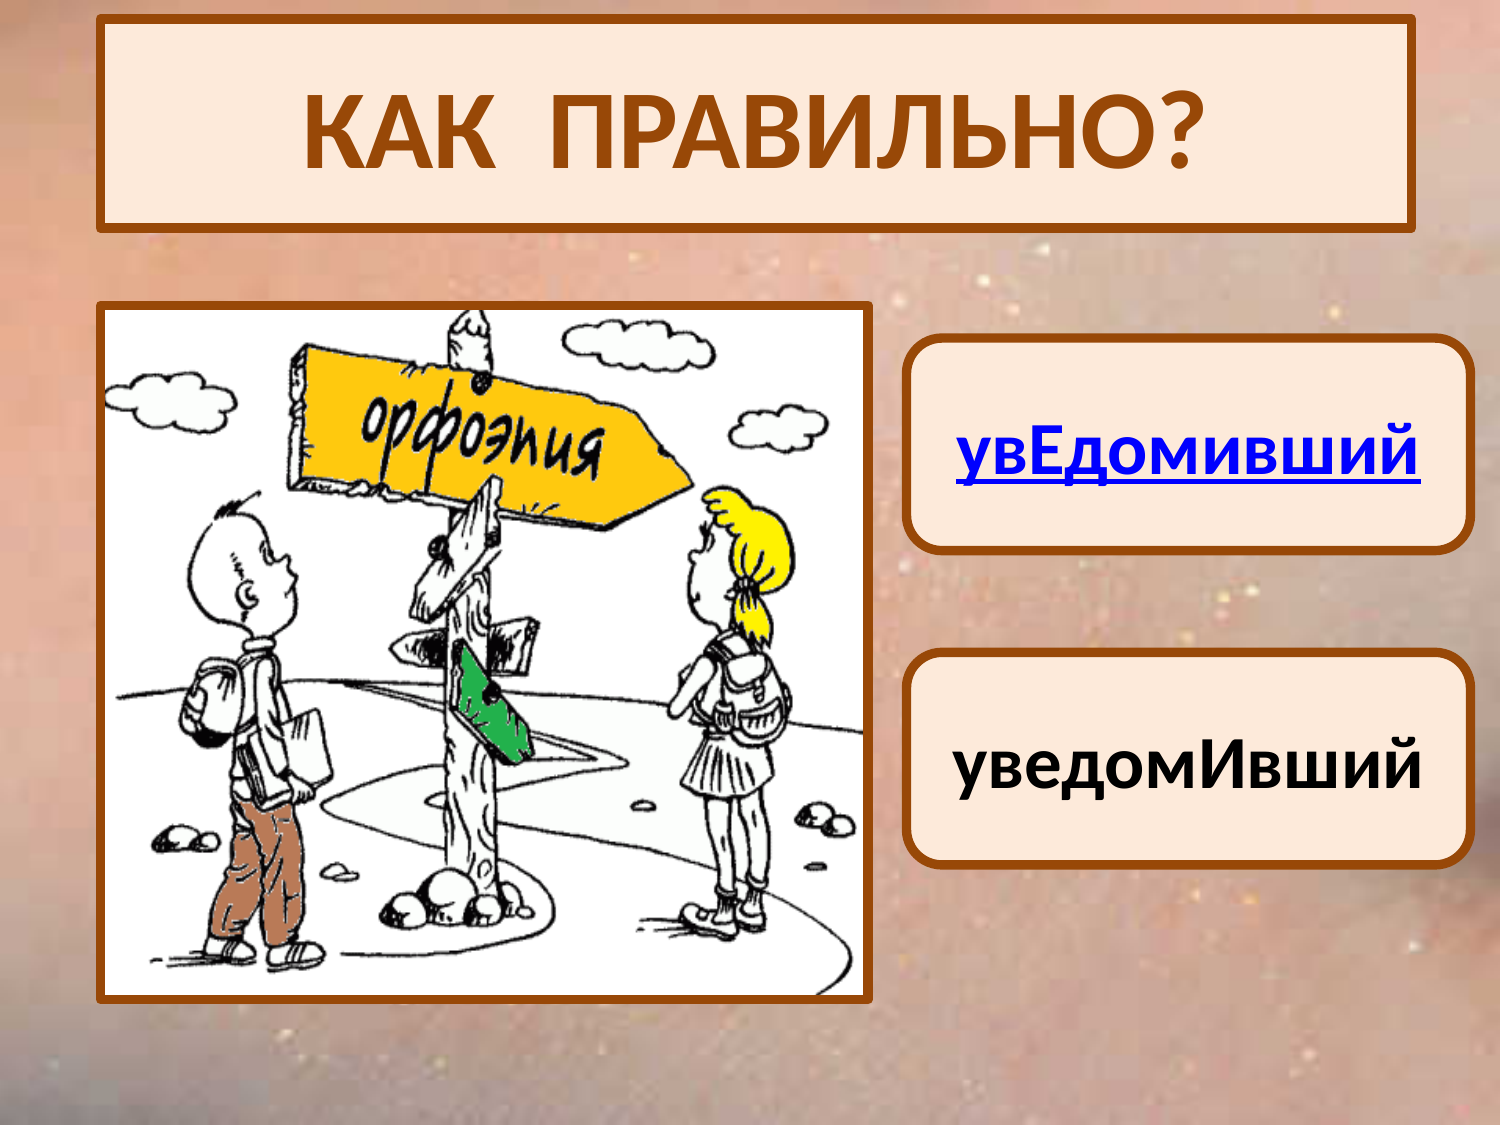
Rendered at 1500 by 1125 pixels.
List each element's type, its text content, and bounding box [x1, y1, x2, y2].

text_box увЕдомивший [904, 335, 1473, 553]
text_box КАК ПРАВИЛЬНО? [98, 17, 1413, 230]
text_box уведомИвший [904, 650, 1473, 868]
text_box [99, 303, 870, 1002]
picture [0, 0, 1500, 1125]
